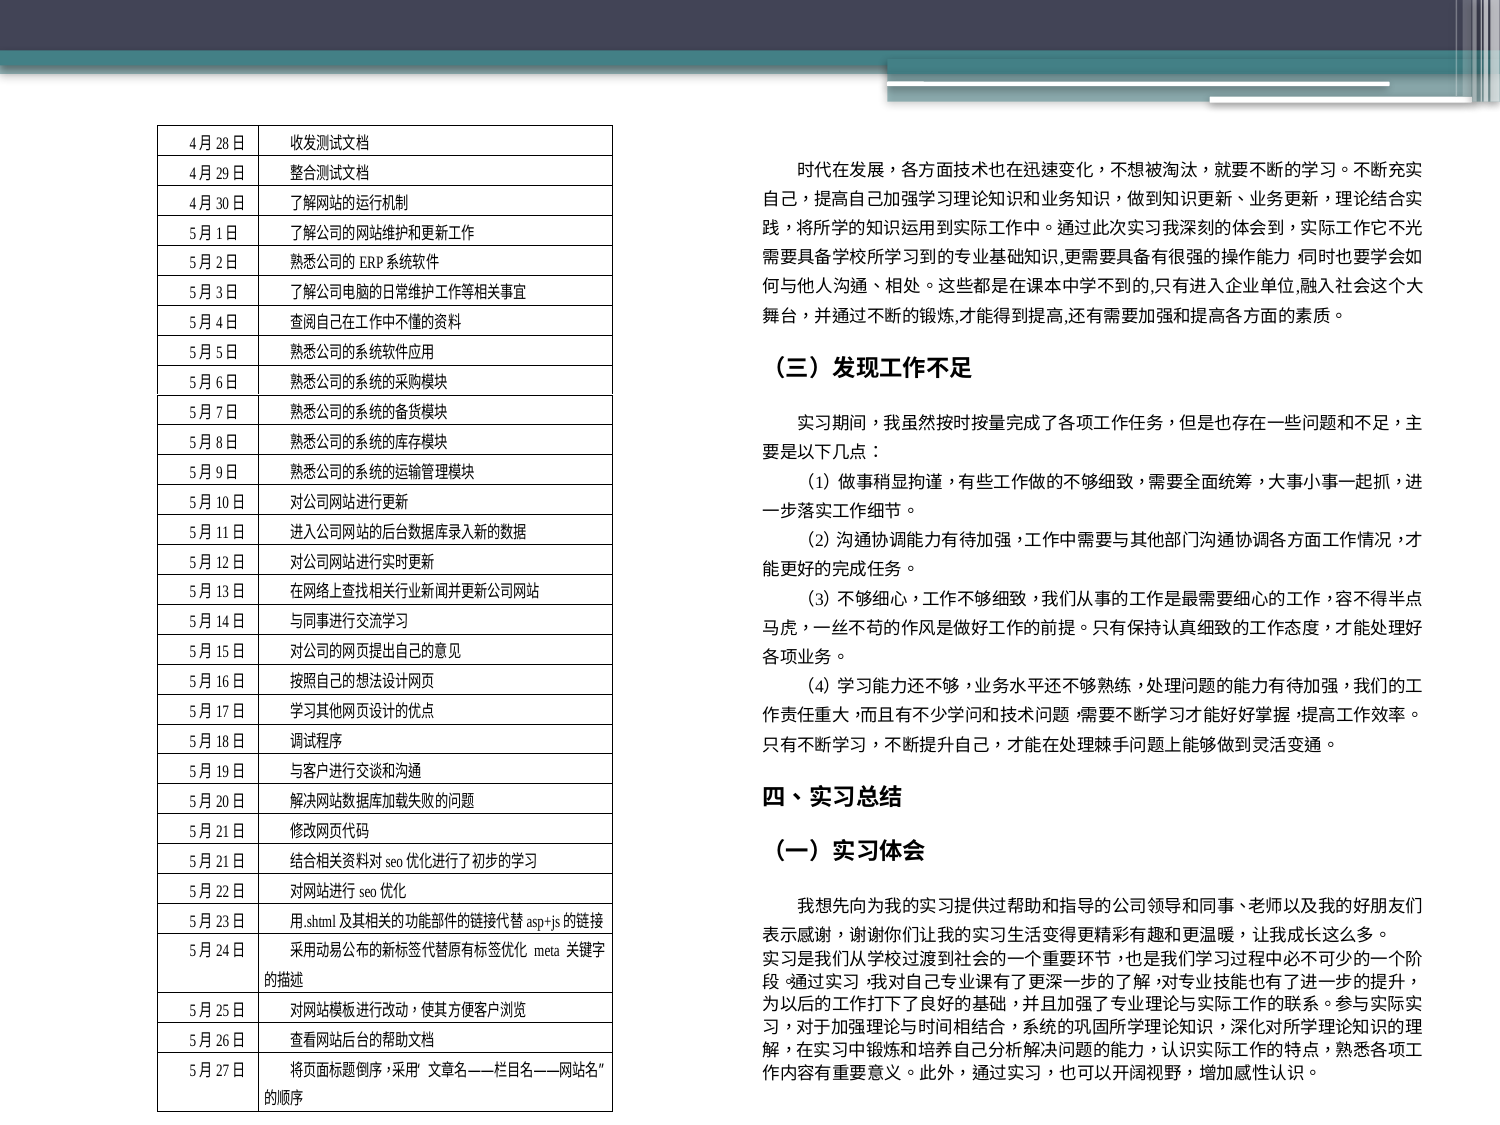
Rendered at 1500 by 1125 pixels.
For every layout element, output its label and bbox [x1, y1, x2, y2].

list [156, 125, 656, 1112]
list [762, 152, 1426, 1085]
